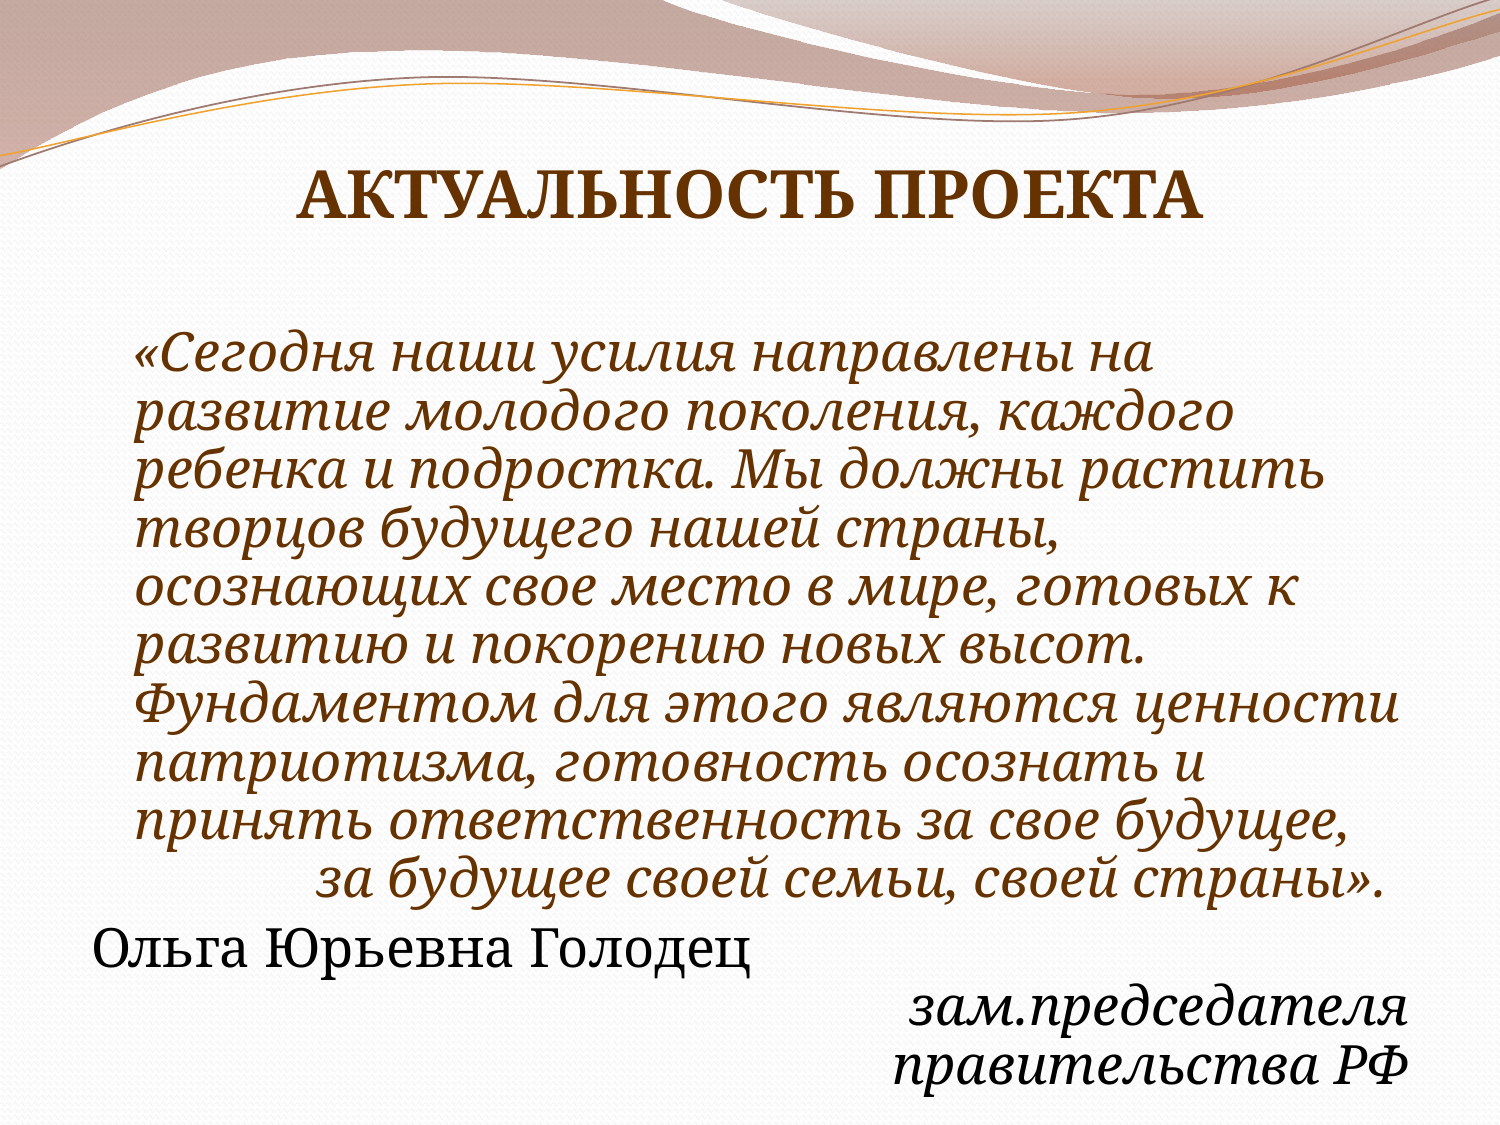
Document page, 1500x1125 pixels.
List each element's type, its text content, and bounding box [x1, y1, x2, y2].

title АКТУАЛЬНОСТЬ ПРОЕКТА [74, 115, 1426, 232]
list «Сегодня наши усилия направлены на развитие молодого поколения, каждого ребенка и подростка. Мы должны растить творцов будущего нашей страны, осознающих свое место в мире, готовых к развитию и покорению новых высот. Фундаментом для этого являются ценности патриотизма, готовность осознать и принять ответственность за свое будущее, за будущее своей семьи, своей страны». Ольга Юрьевна Голодец зам.председателя правительства РФ [74, 317, 1426, 1038]
